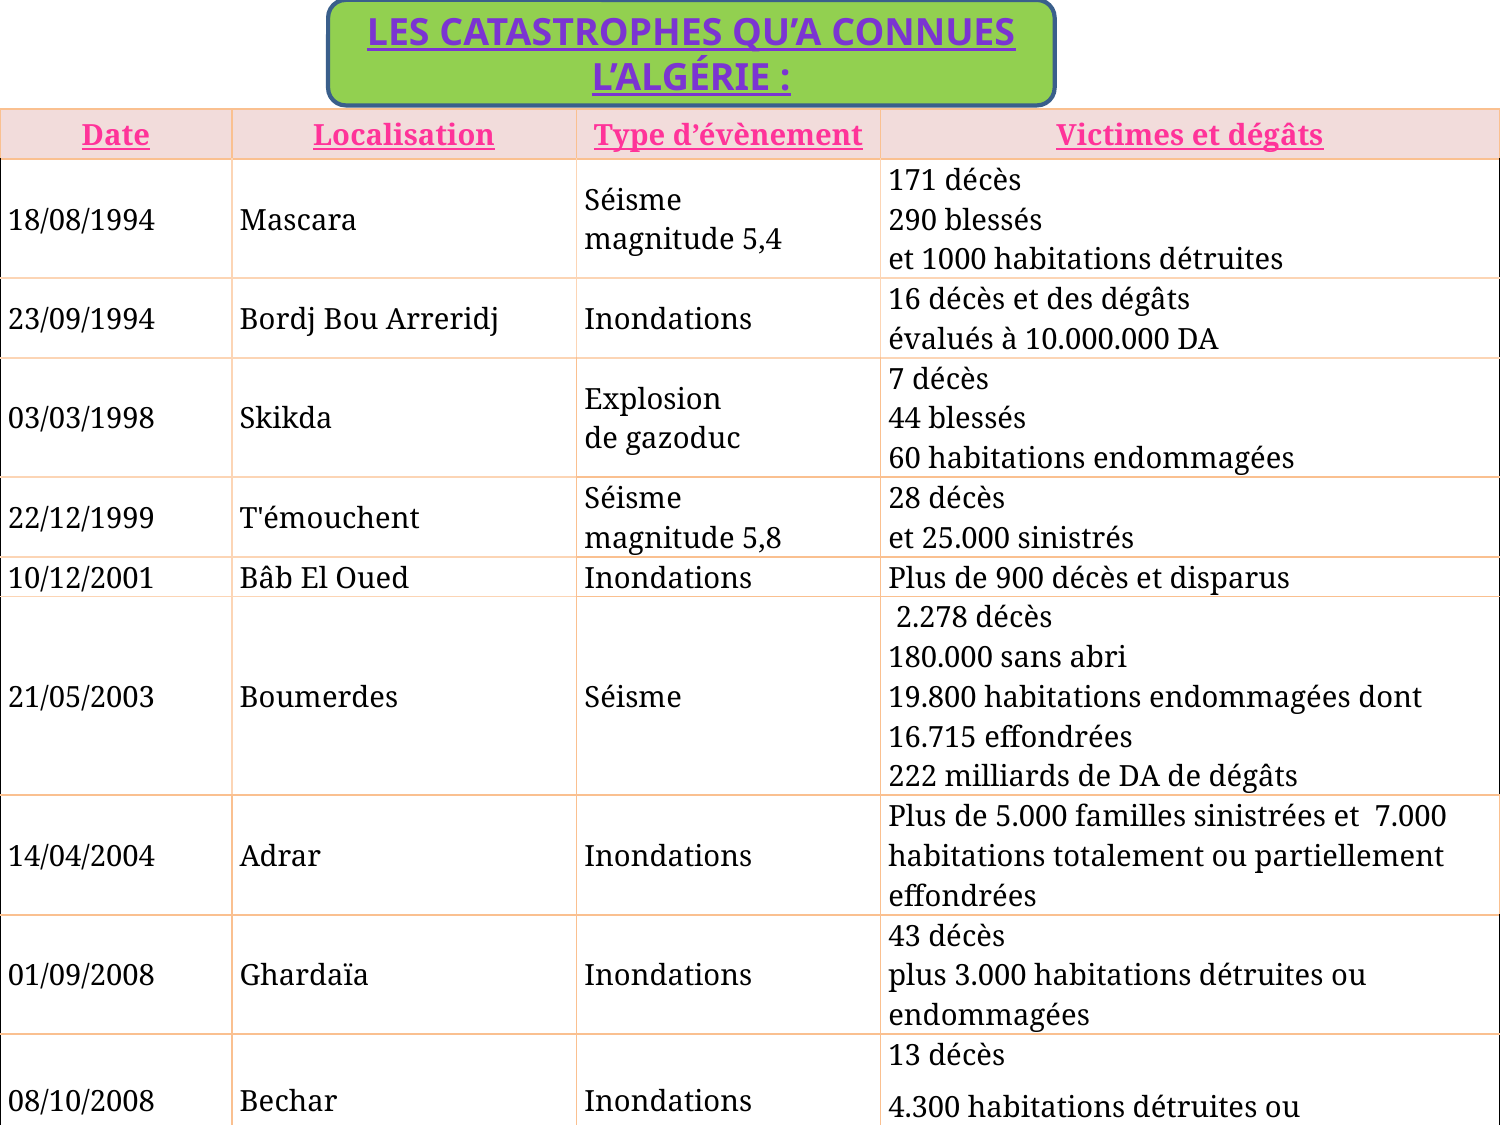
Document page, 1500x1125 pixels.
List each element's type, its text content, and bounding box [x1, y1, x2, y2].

table_cell Inondations [577, 796, 880, 914]
table_cell 21/05/2003 [1, 597, 231, 794]
table_cell Inondations [577, 916, 880, 1033]
table_cell Mascara [233, 160, 576, 277]
table_cell Bâb El Oued [233, 558, 576, 596]
table_cell Séisme magnitude 5,4 [577, 160, 880, 277]
table_cell Skikda [233, 359, 576, 476]
table_cell Adrar [233, 796, 576, 914]
table_cell Inondations [577, 279, 880, 357]
table_cell 08/10/2008 [1, 1035, 231, 1125]
table_cell 18/08/1994 [1, 160, 231, 277]
table_cell 16 décès et des dégâts évalués à 10.000.000 DA [881, 279, 1499, 357]
table_cell 23/09/1994 [1, 279, 231, 357]
table_cell Plus de 5.000 familles sinistrées et 7.000 habitations totalement ou partiellement effondrées [881, 796, 1499, 914]
table_cell Plus de 900 décès et disparus [881, 558, 1499, 596]
table_cell Inondations [577, 558, 880, 596]
table_cell 03/03/1998 [1, 359, 231, 476]
table_cell 10/12/2001 [1, 558, 231, 596]
table_cell Bordj Bou Arreridj [233, 279, 576, 357]
table_cell T'émouchent [233, 478, 576, 556]
table_cell Séisme magnitude 5,8 [577, 478, 880, 556]
table_header Date [1, 110, 231, 158]
table_cell 22/12/1999 [1, 478, 231, 556]
table_cell 28 décès et 25.000 sinistrés [881, 478, 1499, 556]
table_cell 43 décès plus 3.000 habitations détruites ou endommagées [881, 916, 1499, 1033]
table_header Victimes et dégâts [881, 110, 1499, 158]
table_cell 2.278 décès 180.000 sans abri 19.800 habitations endommagées dont 16.715 effondrées 222 milliards de DA de dégâts [881, 597, 1499, 794]
table_cell 01/09/2008 [1, 916, 231, 1033]
table_header Localisation [233, 110, 576, 158]
table_header Type d’évènement [577, 110, 880, 158]
table_cell 14/04/2004 [1, 796, 231, 914]
table_cell 171 décès 290 blessés et 1000 habitations détruites [881, 160, 1499, 277]
table_cell Bechar [233, 1035, 576, 1125]
table_cell Ghardaïa [233, 916, 576, 1033]
table_cell Inondations [577, 1035, 880, 1125]
table_cell Séisme [577, 597, 880, 794]
table_cell Boumerdes [233, 597, 576, 794]
table_cell 7 décès 44 blessés 60 habitations endommagées [881, 359, 1499, 476]
table_cell 13 décès 4.300 habitations détruites ou endommagées [881, 1035, 1499, 1125]
text_box Les Catastrophes qu’a connues l’Algérie : [325, 0, 1057, 108]
table_cell Explosion de gazoduc [577, 359, 880, 476]
